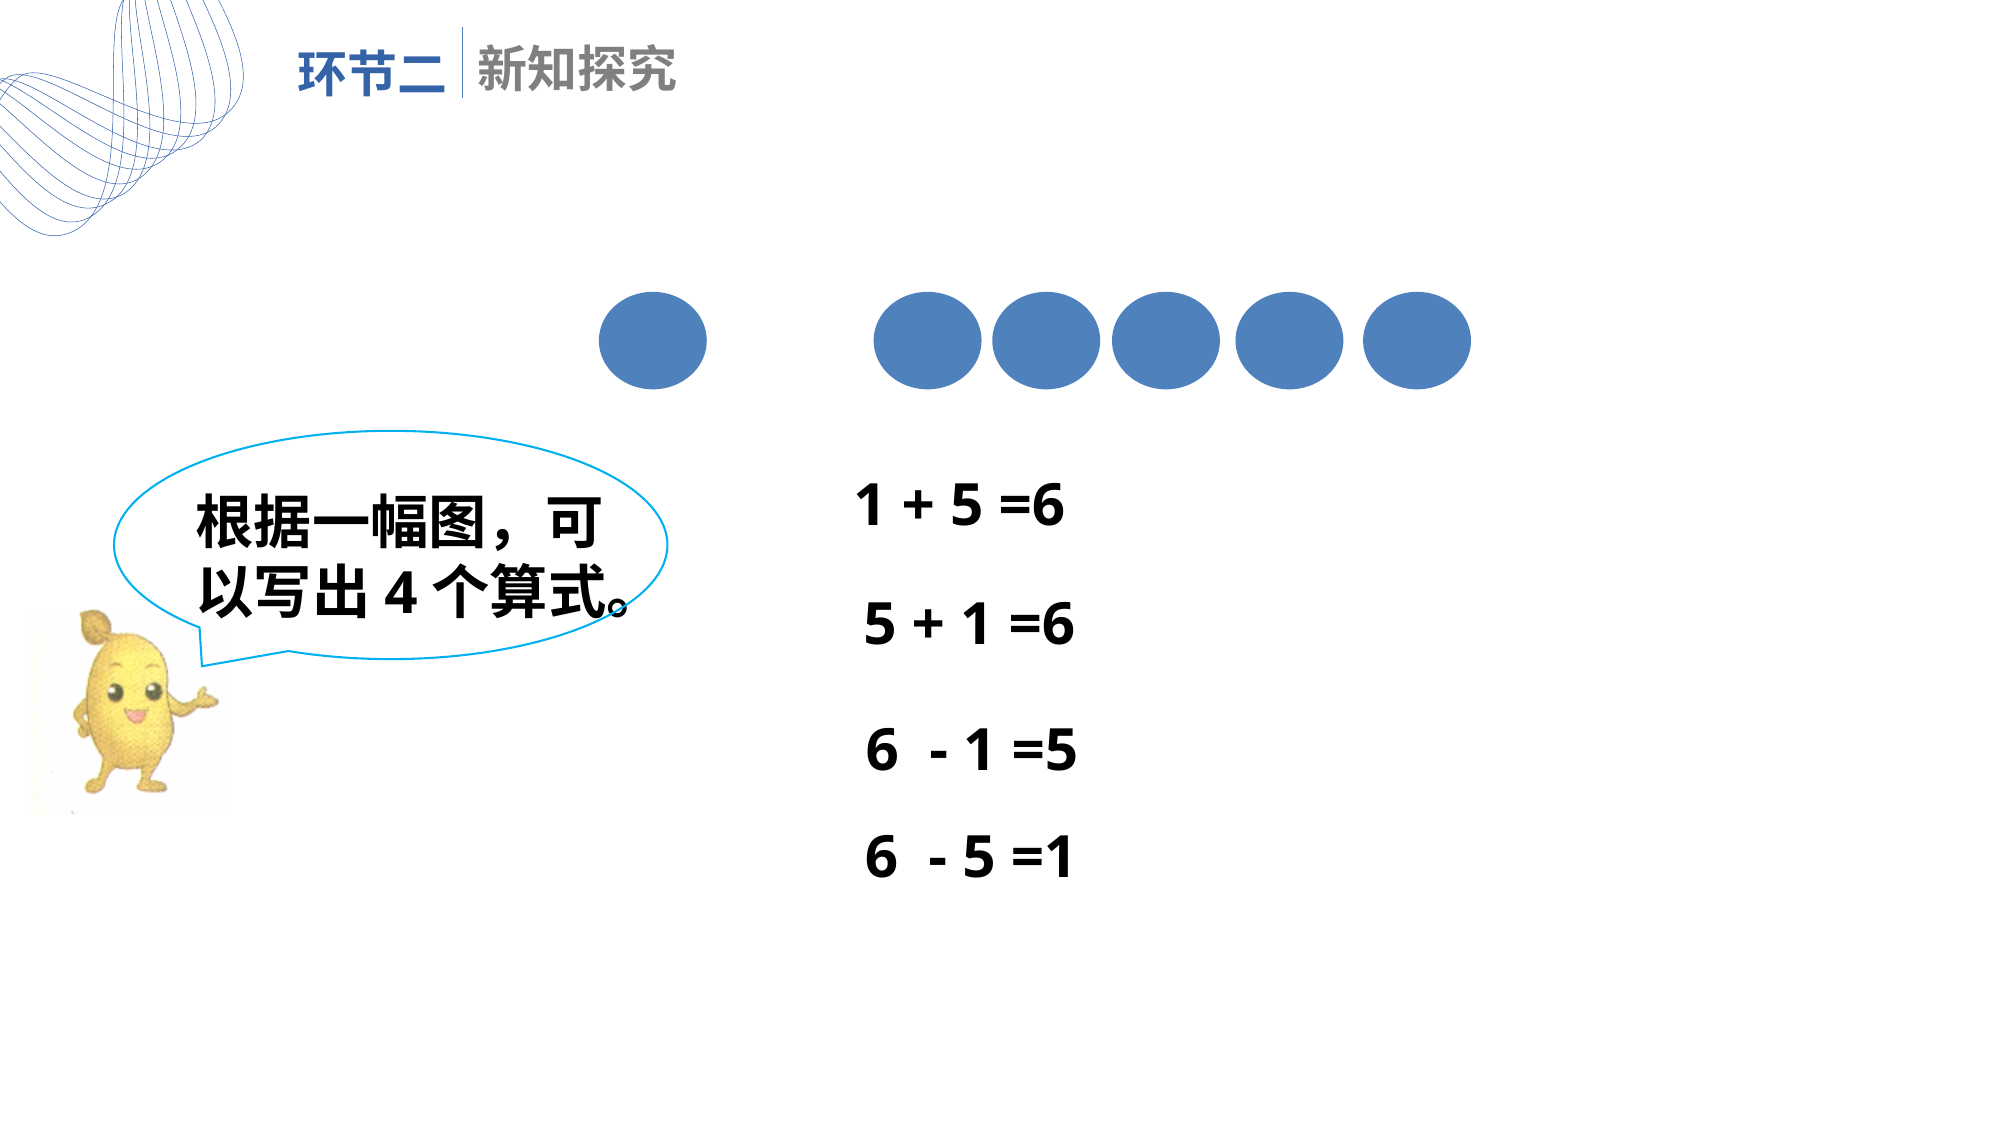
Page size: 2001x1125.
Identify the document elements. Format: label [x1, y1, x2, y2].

text_box [873, 291, 1471, 390]
text_box [850, 634, 1287, 899]
text_box [31, 430, 668, 816]
text_box [597, 290, 708, 391]
text_box [838, 389, 1284, 666]
